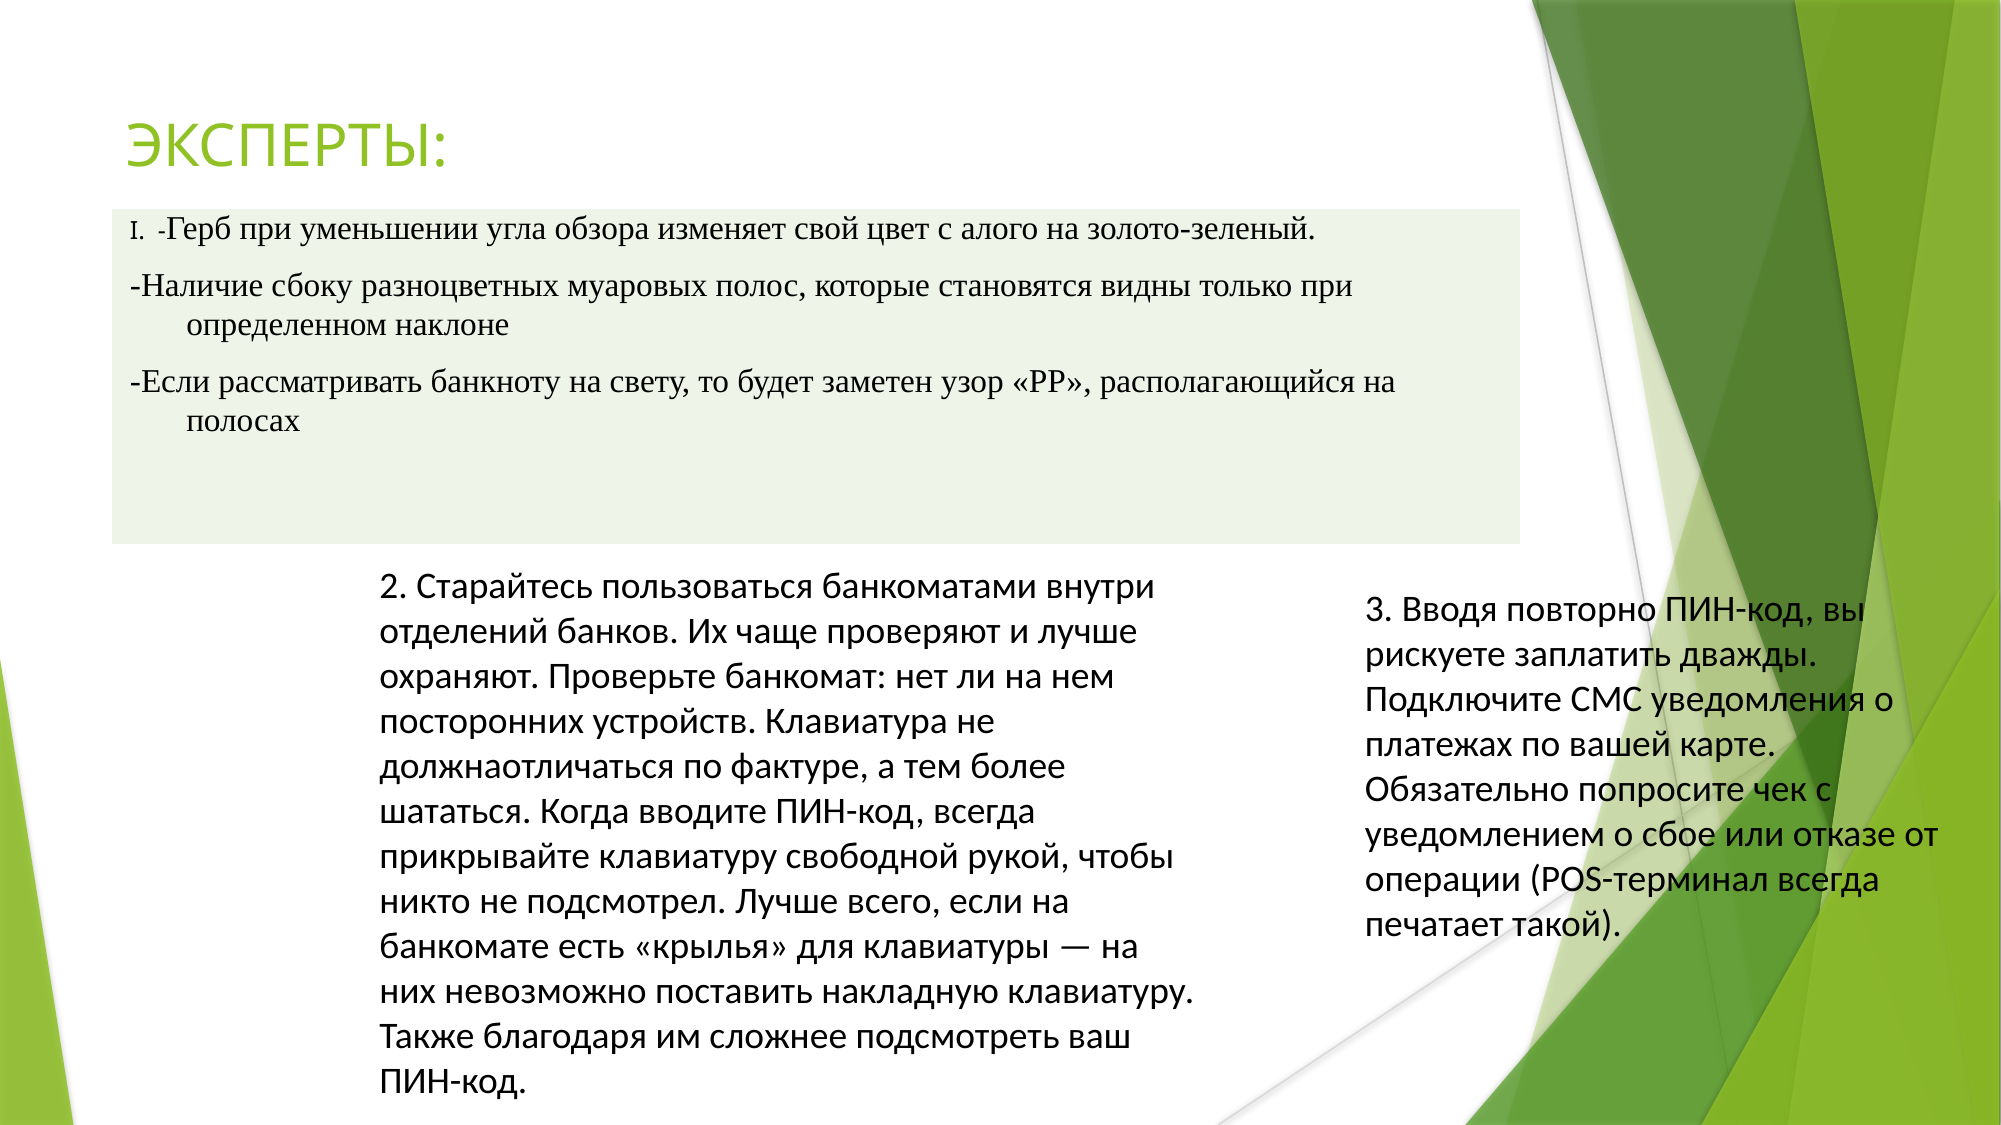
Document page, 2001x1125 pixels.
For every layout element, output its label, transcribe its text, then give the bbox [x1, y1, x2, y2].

title ЭКСПЕРТЫ: [111, 99, 1522, 187]
table_header I. -Герб при уменьшении угла обзора изменяет свой цвет с алого на золото-зеленый. -Наличие сбоку разноцветных муаровых полос, которые становятся видны только при определенном наклоне -Если рассматривать банкноту на свету, то будет заметен узор «РР», располагающийся на полосах [112, 209, 1520, 544]
text_box 3. Вводя повторно ПИН-код, вы рискуете заплатить дважды. Подключите СМС уведомления о платежах по вашей карте. Обязательно попросите чек с уведомлением о сбое или отказе от операции (POS-терминал всегда печатает такой). [1349, 576, 1976, 952]
text_box 2. Старайтесь пользоваться банкоматами внутри отделений банков. Их чаще проверяют и лучше охраняют. Проверьте банкомат: нет ли на нем посторонних устройств. Клавиатура не должнаотличаться по фактуре, а тем более шататься. Когда вводите ПИН-код, всегда прикрывайте клавиатуру свободной рукой, чтобы никто не подсмотрел. Лучше всего, если на банкомате есть «крылья» для клавиатуры — на них невозможно поставить накладную клавиатуру. Также благодаря им сложнее подсмотреть ваш ПИН-код. [364, 553, 1214, 1109]
